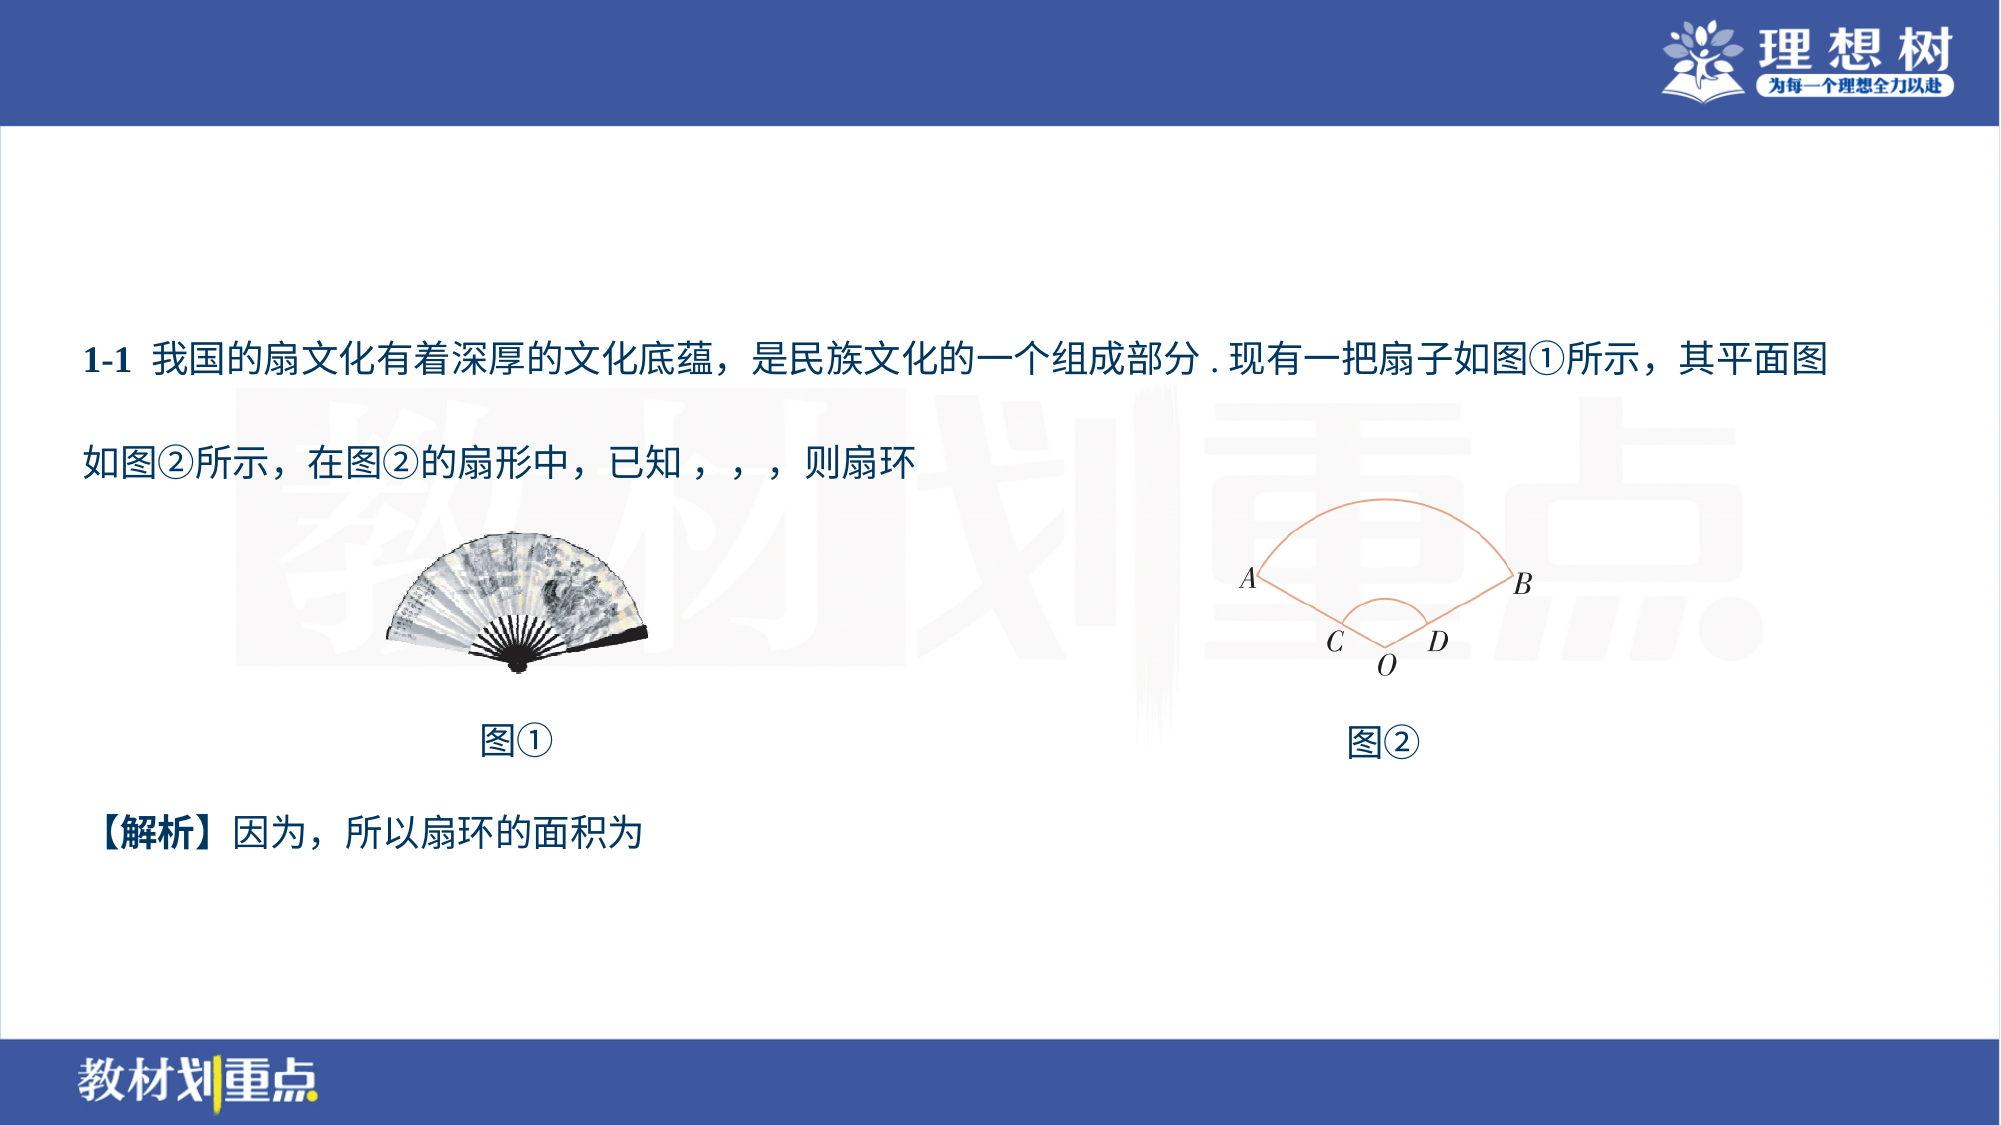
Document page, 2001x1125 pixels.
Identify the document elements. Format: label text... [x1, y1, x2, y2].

text_box 图① [474, 697, 559, 824]
picture [0, 0, 2000, 1125]
text_box 图② [1341, 699, 1426, 825]
